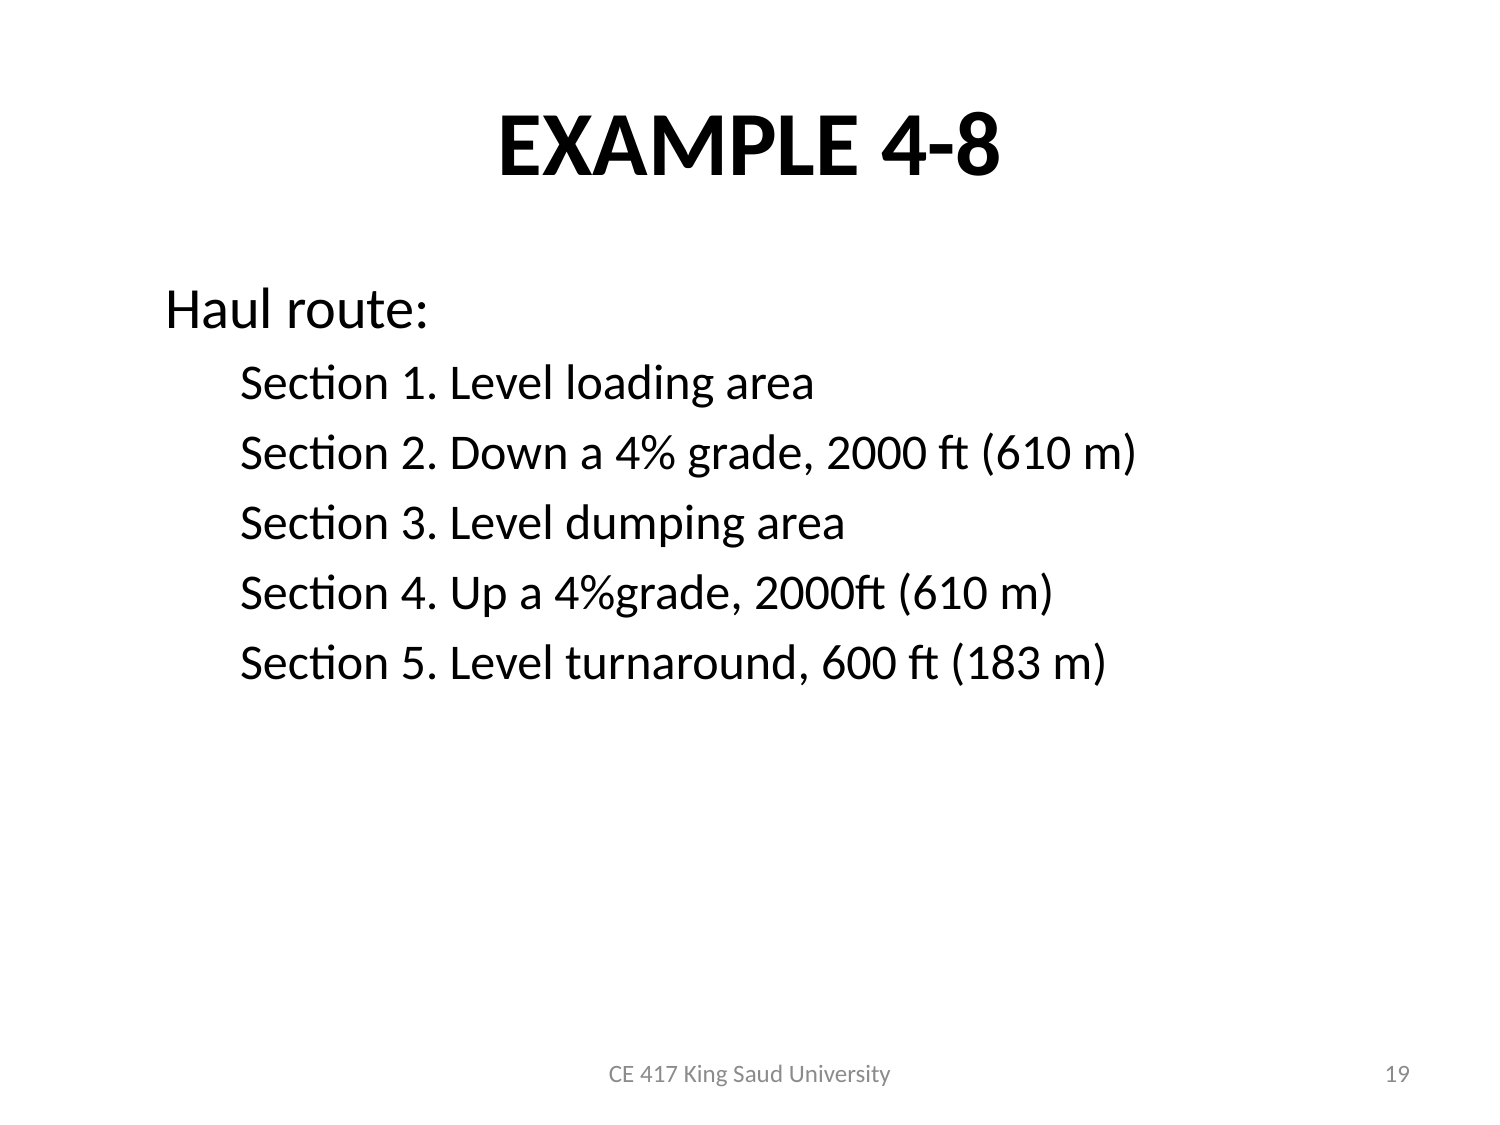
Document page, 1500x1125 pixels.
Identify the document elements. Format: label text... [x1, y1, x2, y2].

list Haul route: Section 1. Level loading area Section 2. Down a 4% grade, 2000 ft (610 m) Section 3. Level dumping area Section 4. Up a 4%grade, 2000ft (610 m) Section 5. Level turnaround, 600 ft (183 m) [75, 262, 1425, 1005]
footer CE 417 King Saud University [512, 1042, 988, 1103]
slide_number 19 [1074, 1042, 1425, 1103]
title EXAMPLE 4-8 [75, 45, 1425, 233]
